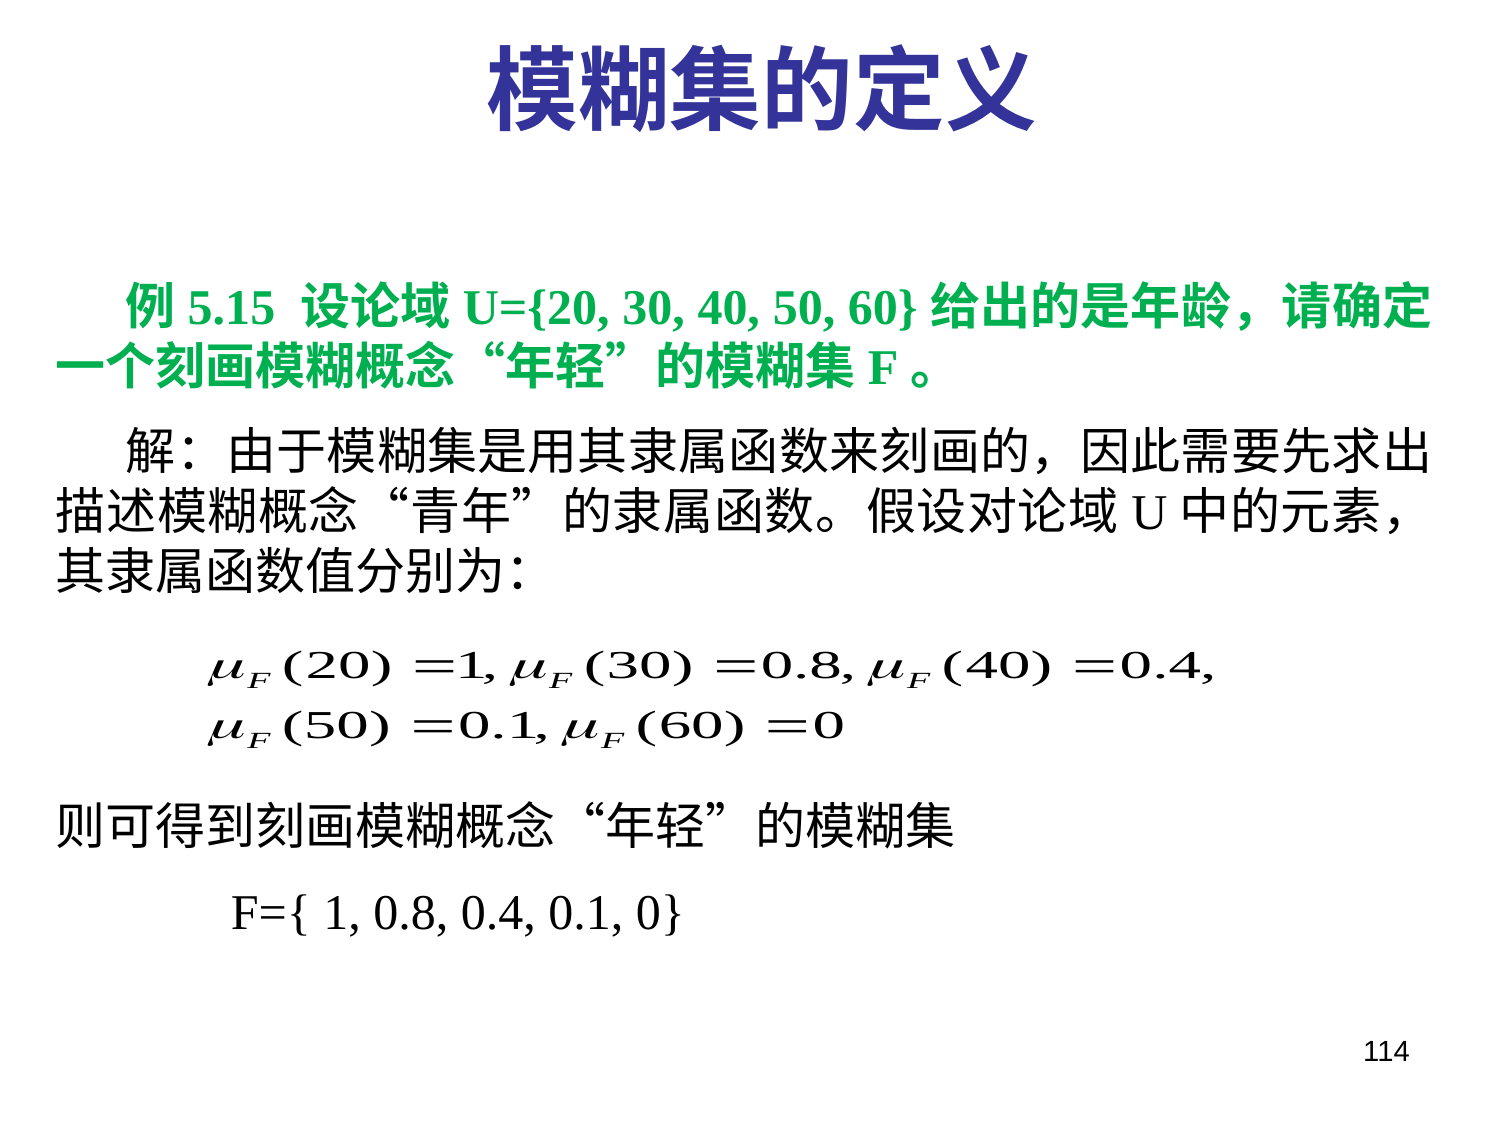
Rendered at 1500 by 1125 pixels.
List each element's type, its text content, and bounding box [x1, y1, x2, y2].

text_box 例5.15 设论域U={20, 30, 40, 50, 60}给出的是年龄，请确定一个刻画模糊概念“年轻”的模糊集F。 解：由于模糊集是用其隶属函数来刻画的，因此需要先求出描述模糊概念“青年”的隶属函数。假设对论域U中的元素，其隶属函数值分别为： 则可得到刻画模糊概念“年轻”的模糊集 F={ 1, 0.8, 0.4, 0.1, 0} [41, 267, 1447, 1032]
slide_number 114 [1074, 1032, 1425, 1103]
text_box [194, 639, 1229, 759]
text_box 模糊集的定义 [100, 24, 1424, 150]
